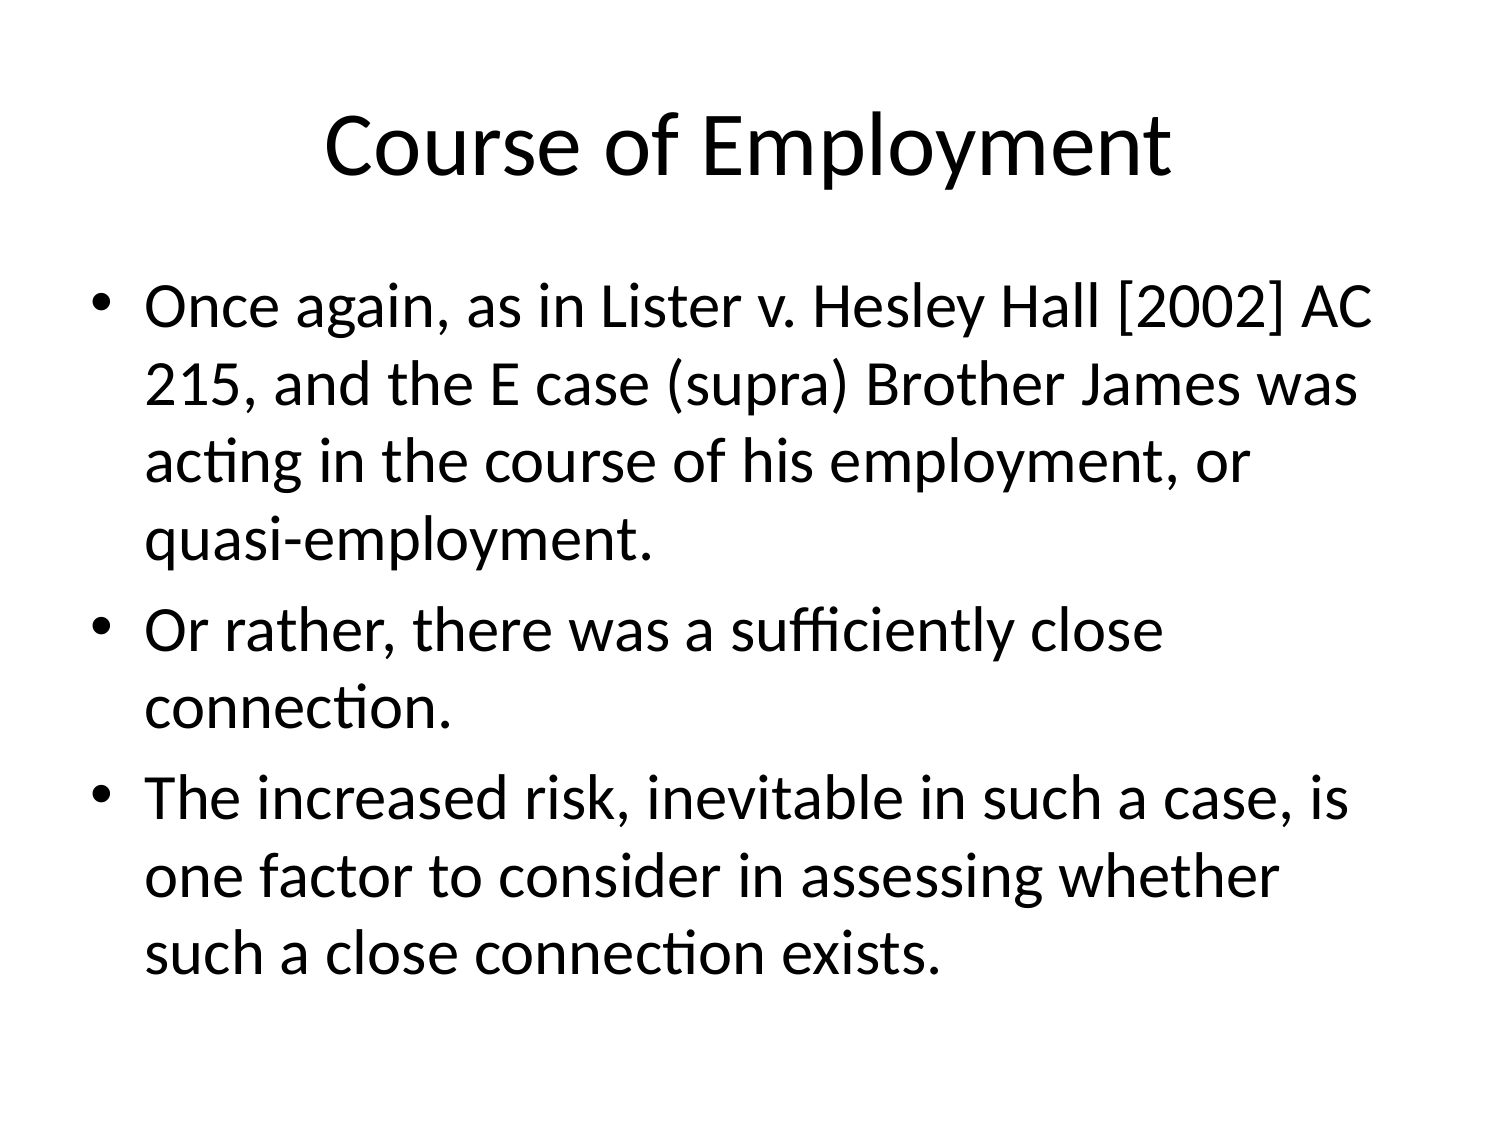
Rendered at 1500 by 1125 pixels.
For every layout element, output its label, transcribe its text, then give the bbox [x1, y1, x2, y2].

title Course of Employment [75, 45, 1425, 233]
list Once again, as in Lister v. Hesley Hall [2002] AC 215, and the E case (supra) Brother James was acting in the course of his employment, or quasi-employment. Or rather, there was a sufficiently close connection. The increased risk, inevitable in such a case, is one factor to consider in assessing whether such a close connection exists. [75, 255, 1425, 998]
